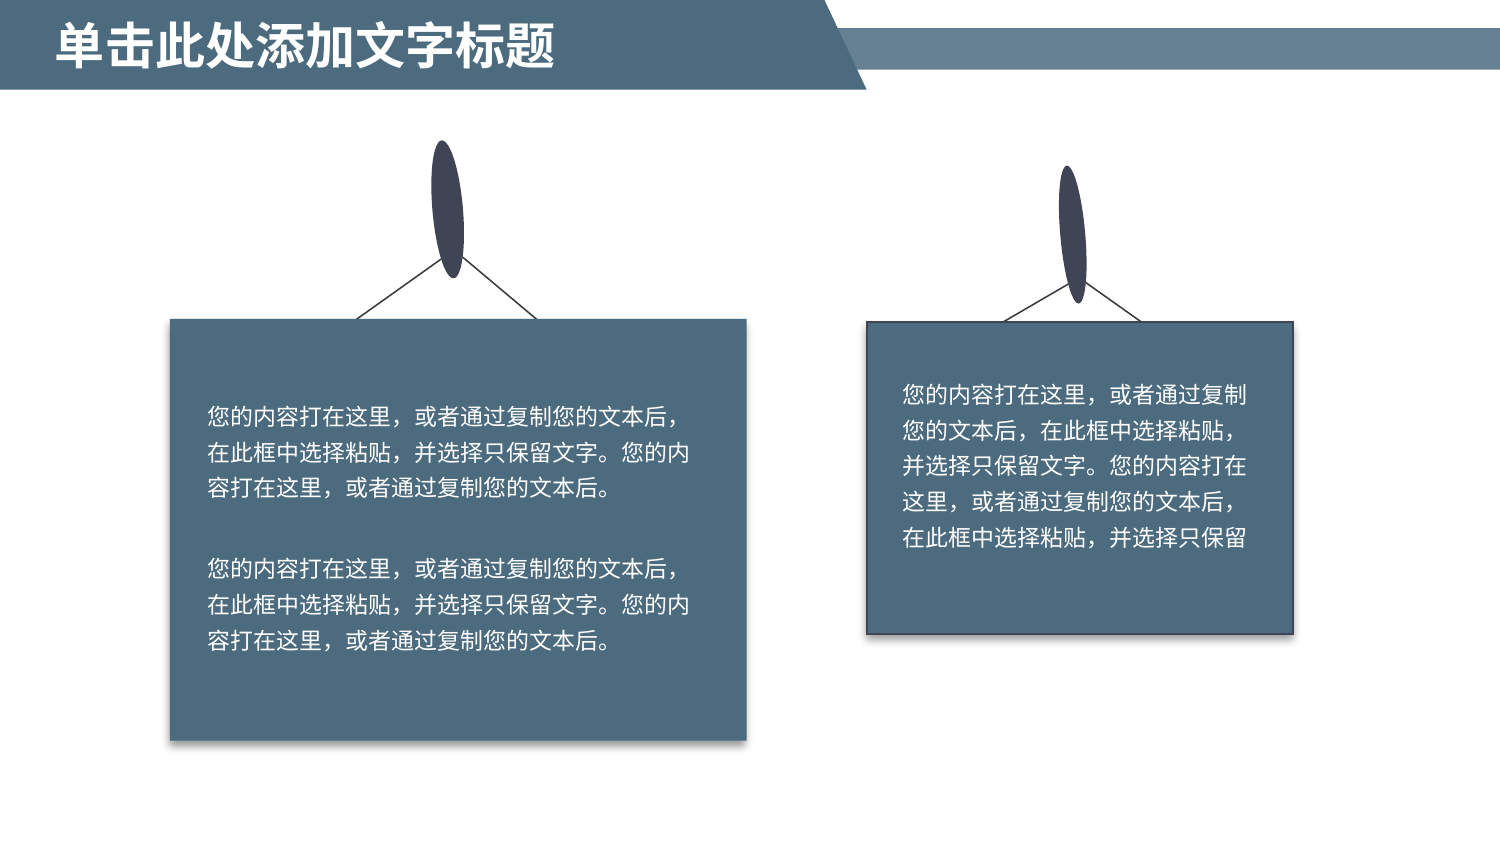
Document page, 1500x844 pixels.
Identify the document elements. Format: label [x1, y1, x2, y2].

text_box [169, 140, 747, 741]
text_box [866, 165, 1294, 635]
